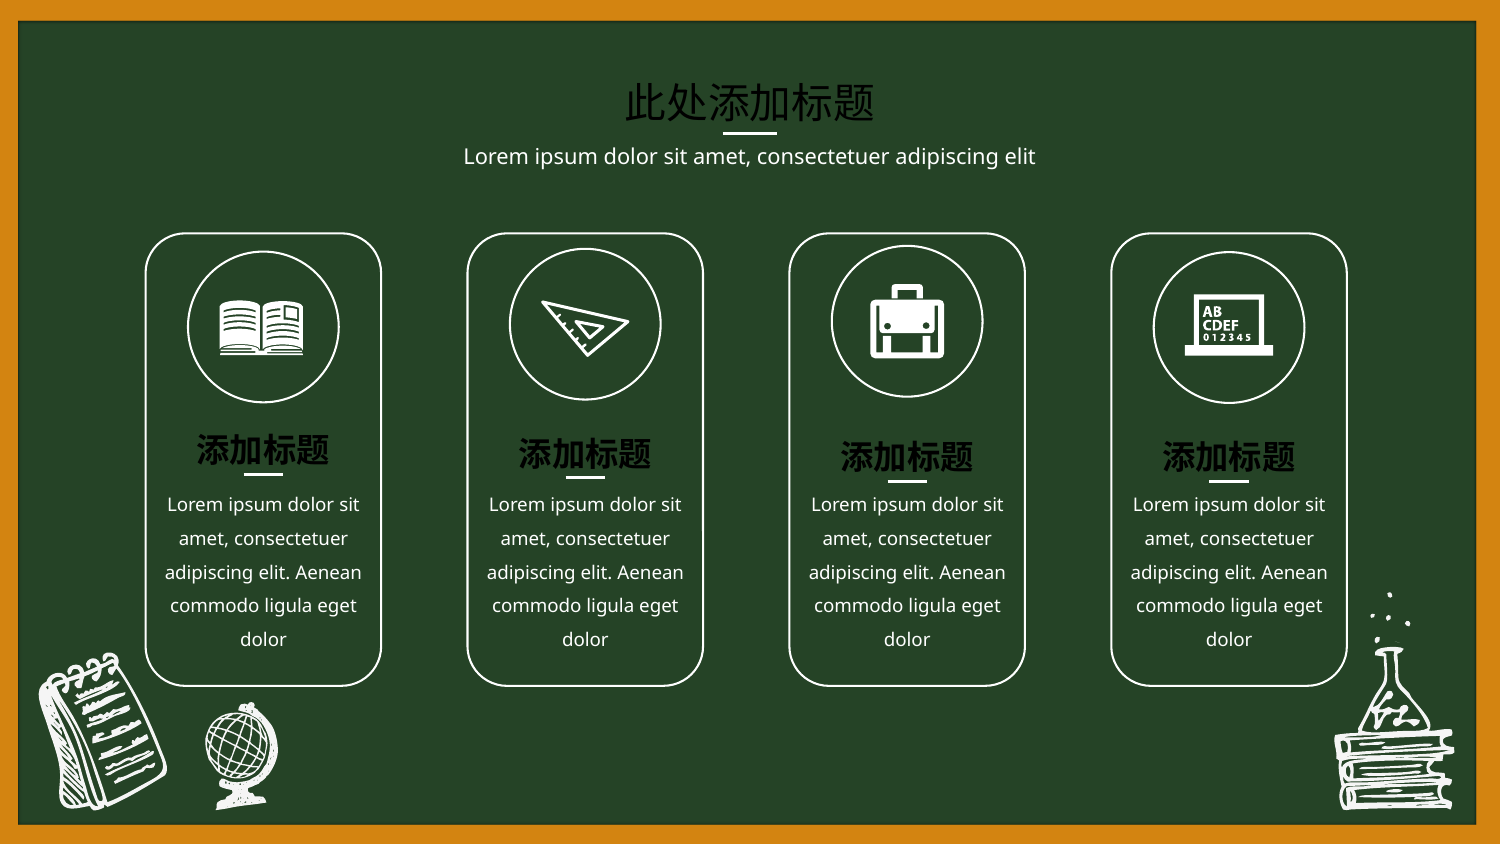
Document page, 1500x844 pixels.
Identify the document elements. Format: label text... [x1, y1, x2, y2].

text_box [541, 300, 630, 357]
text_box [468, 658, 703, 687]
text_box [1152, 251, 1306, 404]
text_box 添加标题 [825, 429, 989, 474]
text_box Lorem ipsum dolor sit amet, consectetuer adipiscing elit. Aenean commodo ligula eget dolor [467, 474, 703, 658]
text_box Lorem ipsum dolor sit amet, consectetuer adipiscing elit. Aenean commodo ligula eget dolor [789, 474, 1025, 658]
text_box 添加标题 [503, 425, 667, 474]
text_box Lorem ipsum dolor sit amet, consectetuer adipiscing elit. Aenean commodo ligula eget dolor [1111, 474, 1347, 658]
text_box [219, 300, 303, 356]
text_box 添加标题 [1147, 429, 1311, 474]
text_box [870, 284, 945, 359]
text_box 添加标题 [181, 422, 345, 474]
text_box [186, 250, 340, 404]
text_box [1112, 658, 1347, 687]
text_box 此处添加标题 [609, 69, 891, 135]
text_box [144, 232, 383, 653]
text_box [1110, 232, 1348, 655]
text_box [788, 232, 1026, 655]
text_box [790, 658, 1025, 687]
text_box [830, 244, 984, 398]
picture [0, 0, 1500, 844]
text_box [508, 247, 662, 401]
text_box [1184, 294, 1274, 356]
text_box Lorem ipsum dolor sit amet, consectetuer adipiscing elit. Aenean commodo ligula eget dolor [145, 474, 382, 658]
text_box Lorem ipsum dolor sit amet, consectetuer adipiscing elit [448, 135, 1052, 177]
text_box [466, 232, 705, 656]
text_box [146, 658, 381, 687]
